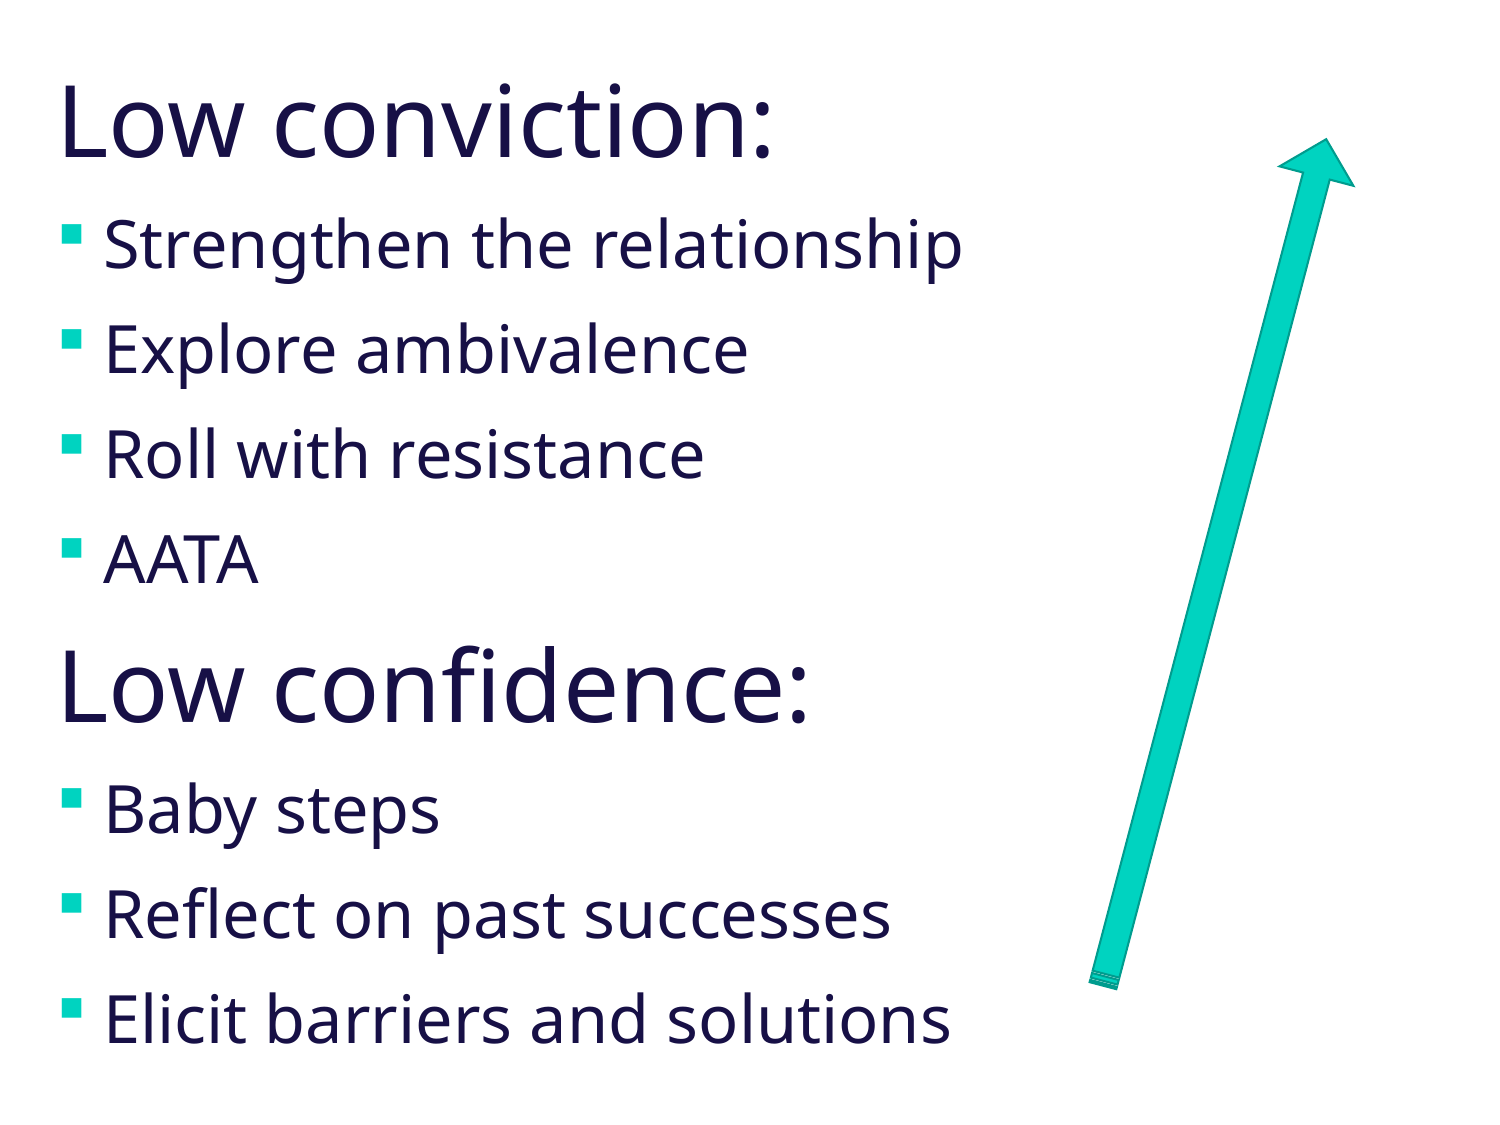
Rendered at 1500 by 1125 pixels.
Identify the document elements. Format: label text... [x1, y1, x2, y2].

text_box [1088, 137, 1356, 991]
text_box Low conviction: Strengthen the relationship Explore ambivalence Roll with resistance AATA Low confidence: Baby steps Reflect on past successes Elicit barriers and solutions [41, 49, 1046, 1065]
